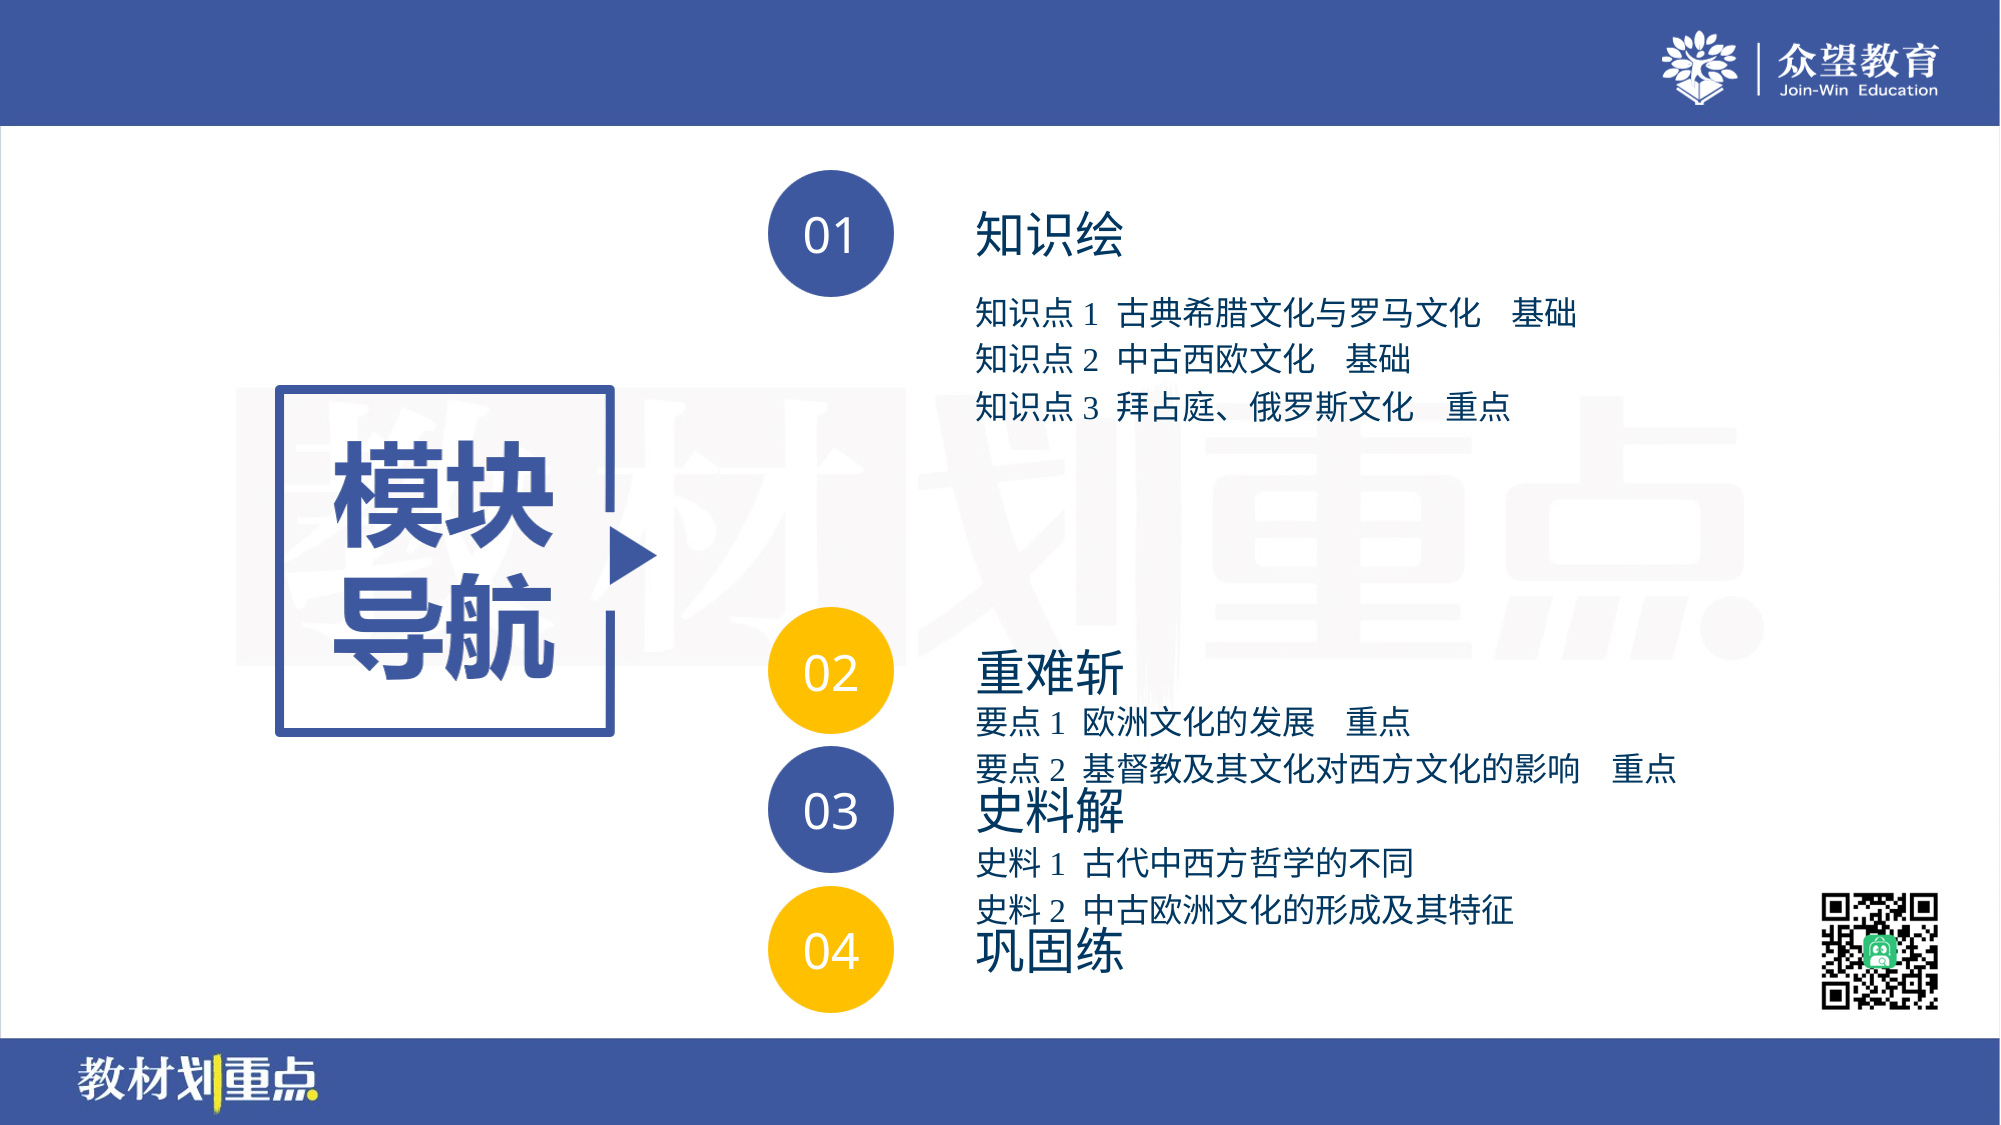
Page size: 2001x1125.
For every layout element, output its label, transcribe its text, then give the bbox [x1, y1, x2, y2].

picture [0, 0, 2000, 1125]
text_box 要点1 欧洲文化的发展 重点 [975, 693, 1979, 739]
text_box 要点2 基督教及其文化对西方文化的影响 重点 [975, 739, 1979, 787]
text_box 知识点1 古典希腊文化与罗马文化 基础 [975, 283, 1979, 329]
text_box 史料2 中古欧洲文化的形成及其特征 [975, 880, 1979, 927]
text_box 知识点2 中古西欧文化 基础 [975, 329, 1979, 377]
text_box 知识点3 拜占庭、俄罗斯文化 重点 [975, 378, 1979, 425]
text_box 史料1 古代中西方哲学的不同 [975, 833, 1979, 880]
